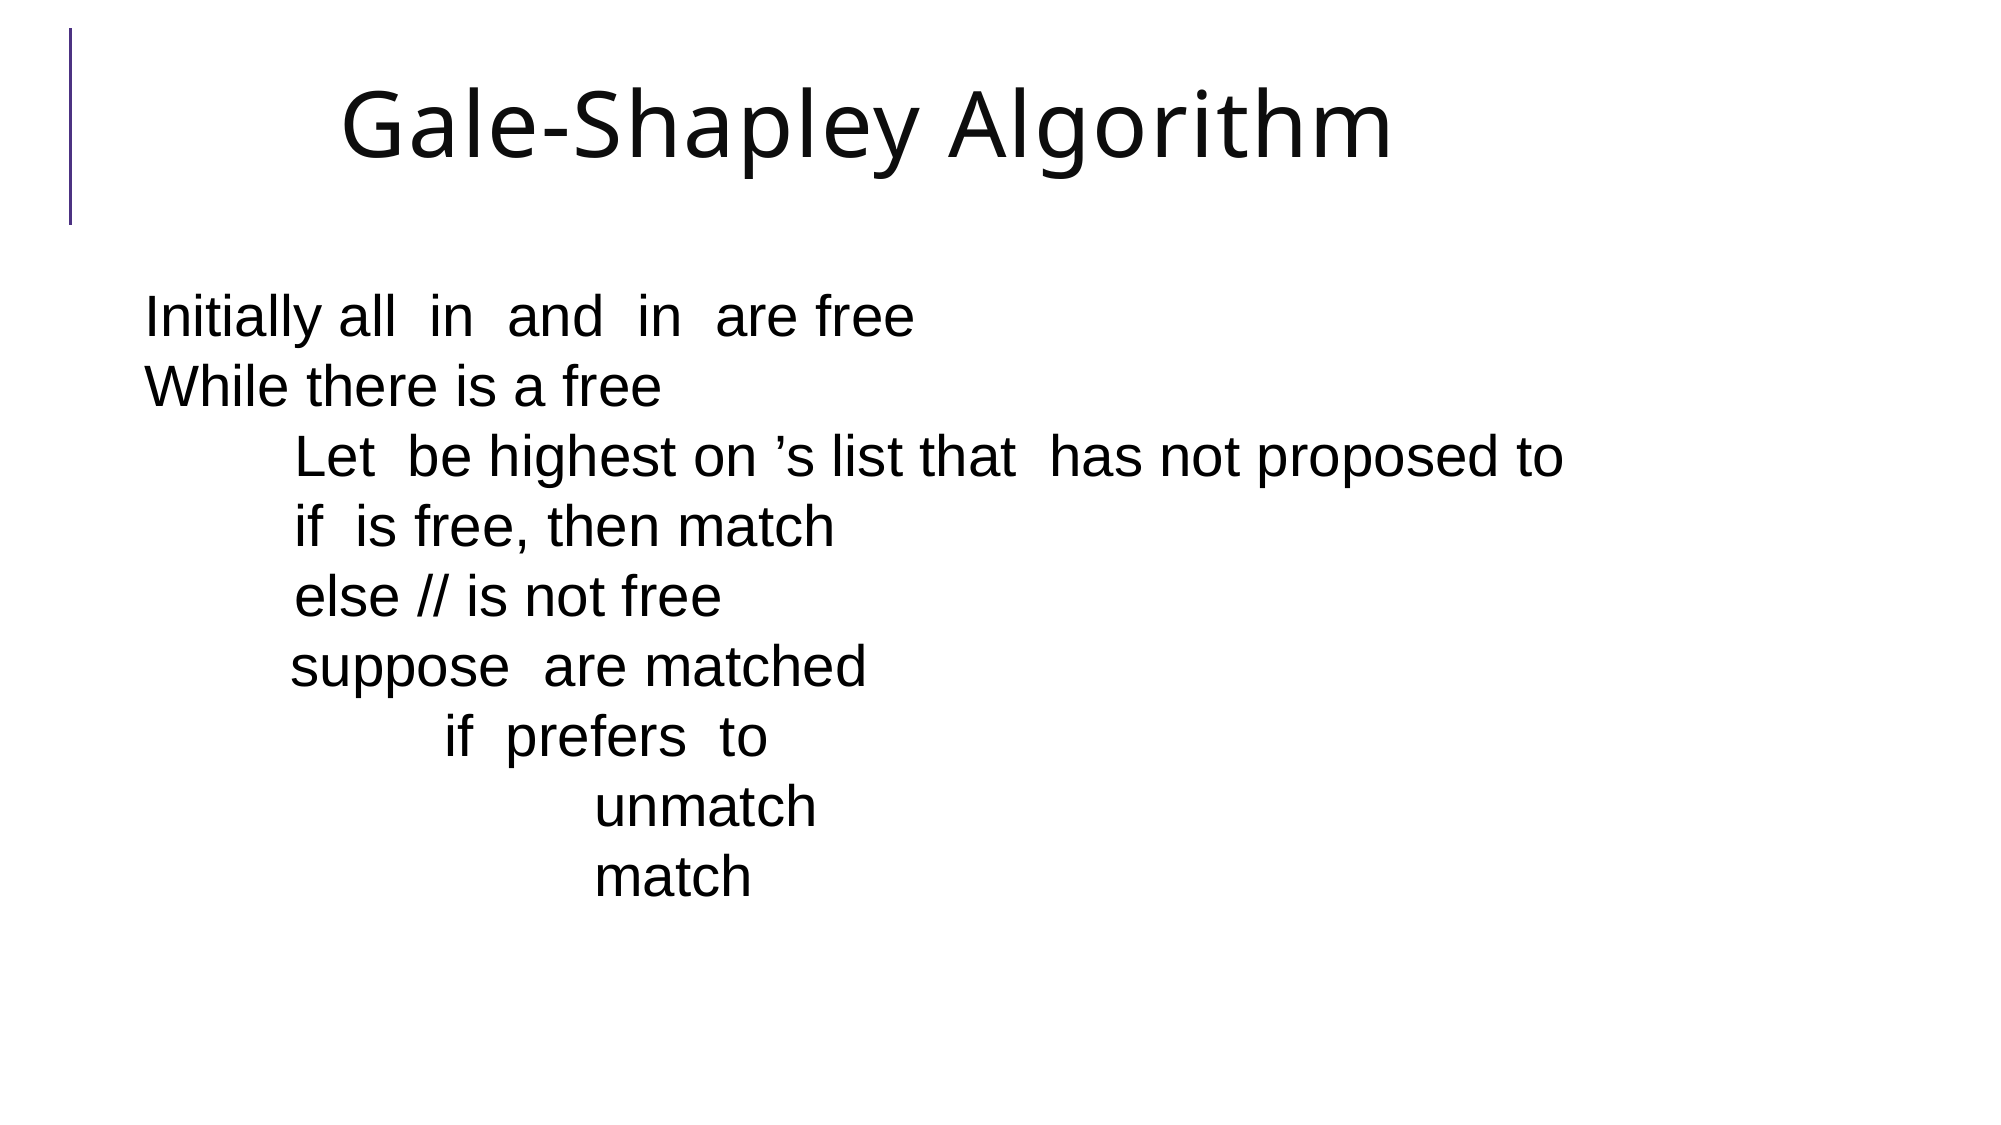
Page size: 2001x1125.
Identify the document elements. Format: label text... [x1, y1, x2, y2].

title Gale-Shapley Algorithm [324, 37, 1675, 225]
text_box [374, 275, 1638, 336]
